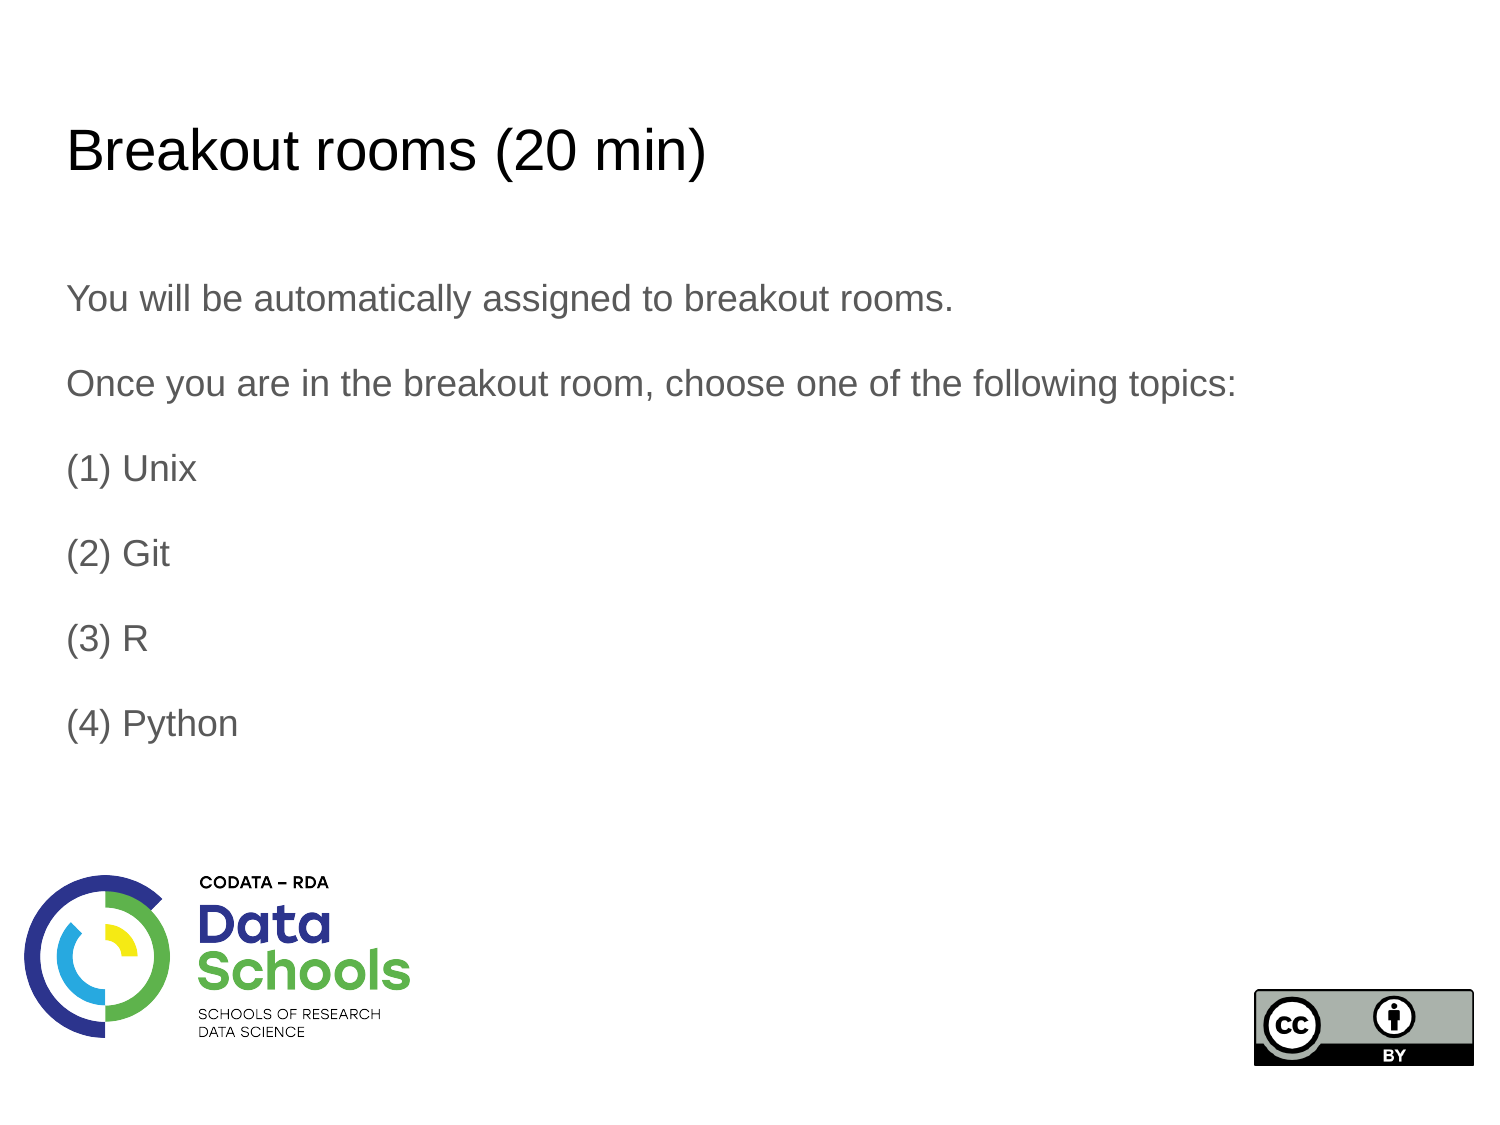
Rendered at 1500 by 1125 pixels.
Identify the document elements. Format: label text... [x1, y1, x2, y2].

title Breakout rooms (20 min) [51, 97, 1449, 223]
picture [1254, 988, 1474, 1066]
picture [24, 875, 411, 1038]
list You will be automatically assigned to breakout rooms. Once you are in the breakout room, choose one of the following topics: (1) Unix (2) Git (3) R (4) Python [51, 252, 1418, 821]
